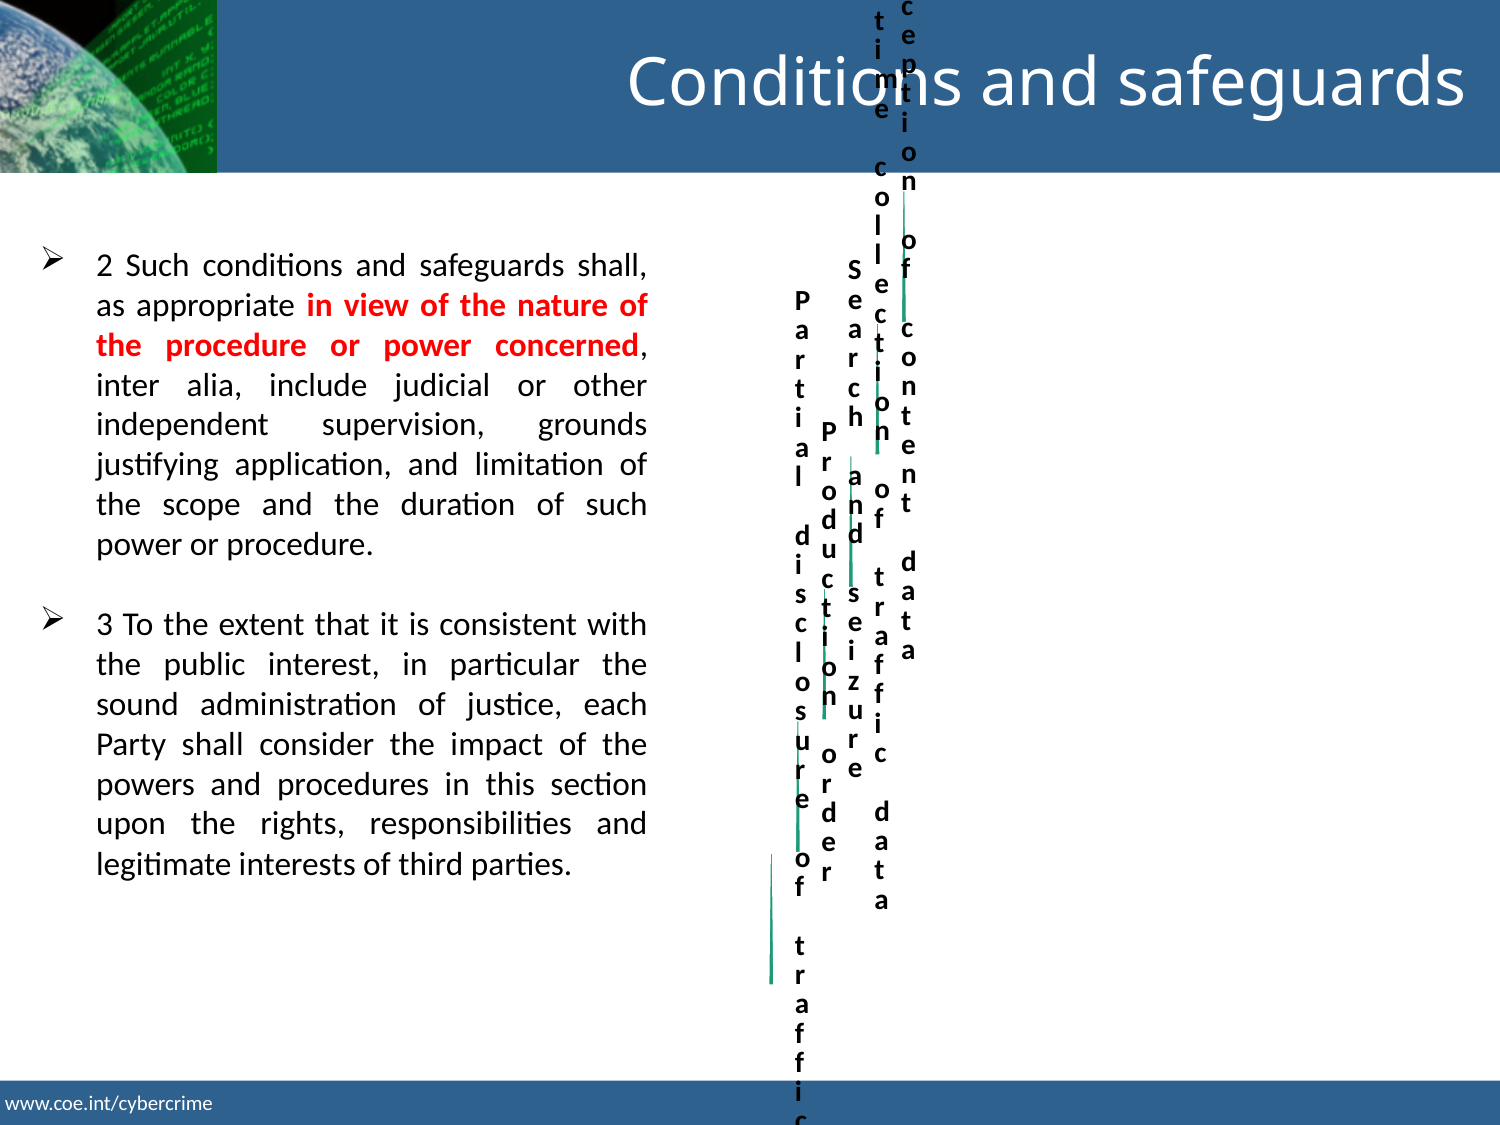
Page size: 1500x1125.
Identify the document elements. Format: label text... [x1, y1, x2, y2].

text_box 2 Such conditions and safeguards shall, as appropriate in view of the nature of the procedure or power concerned, inter alia, include judicial or other independent supervision, grounds justifying application, and limitation of the scope and the duration of such power or procedure. 3 To the extent that it is consistent with the public interest, in particular the sound administration of justice, each Party shall consider the impact of the powers and procedures in this section upon the rights, responsibilities and legitimate interests of third parties. [25, 235, 664, 889]
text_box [679, 208, 1500, 1004]
picture [0, 0, 217, 173]
text_box Conditions and safeguards [230, 31, 1483, 126]
